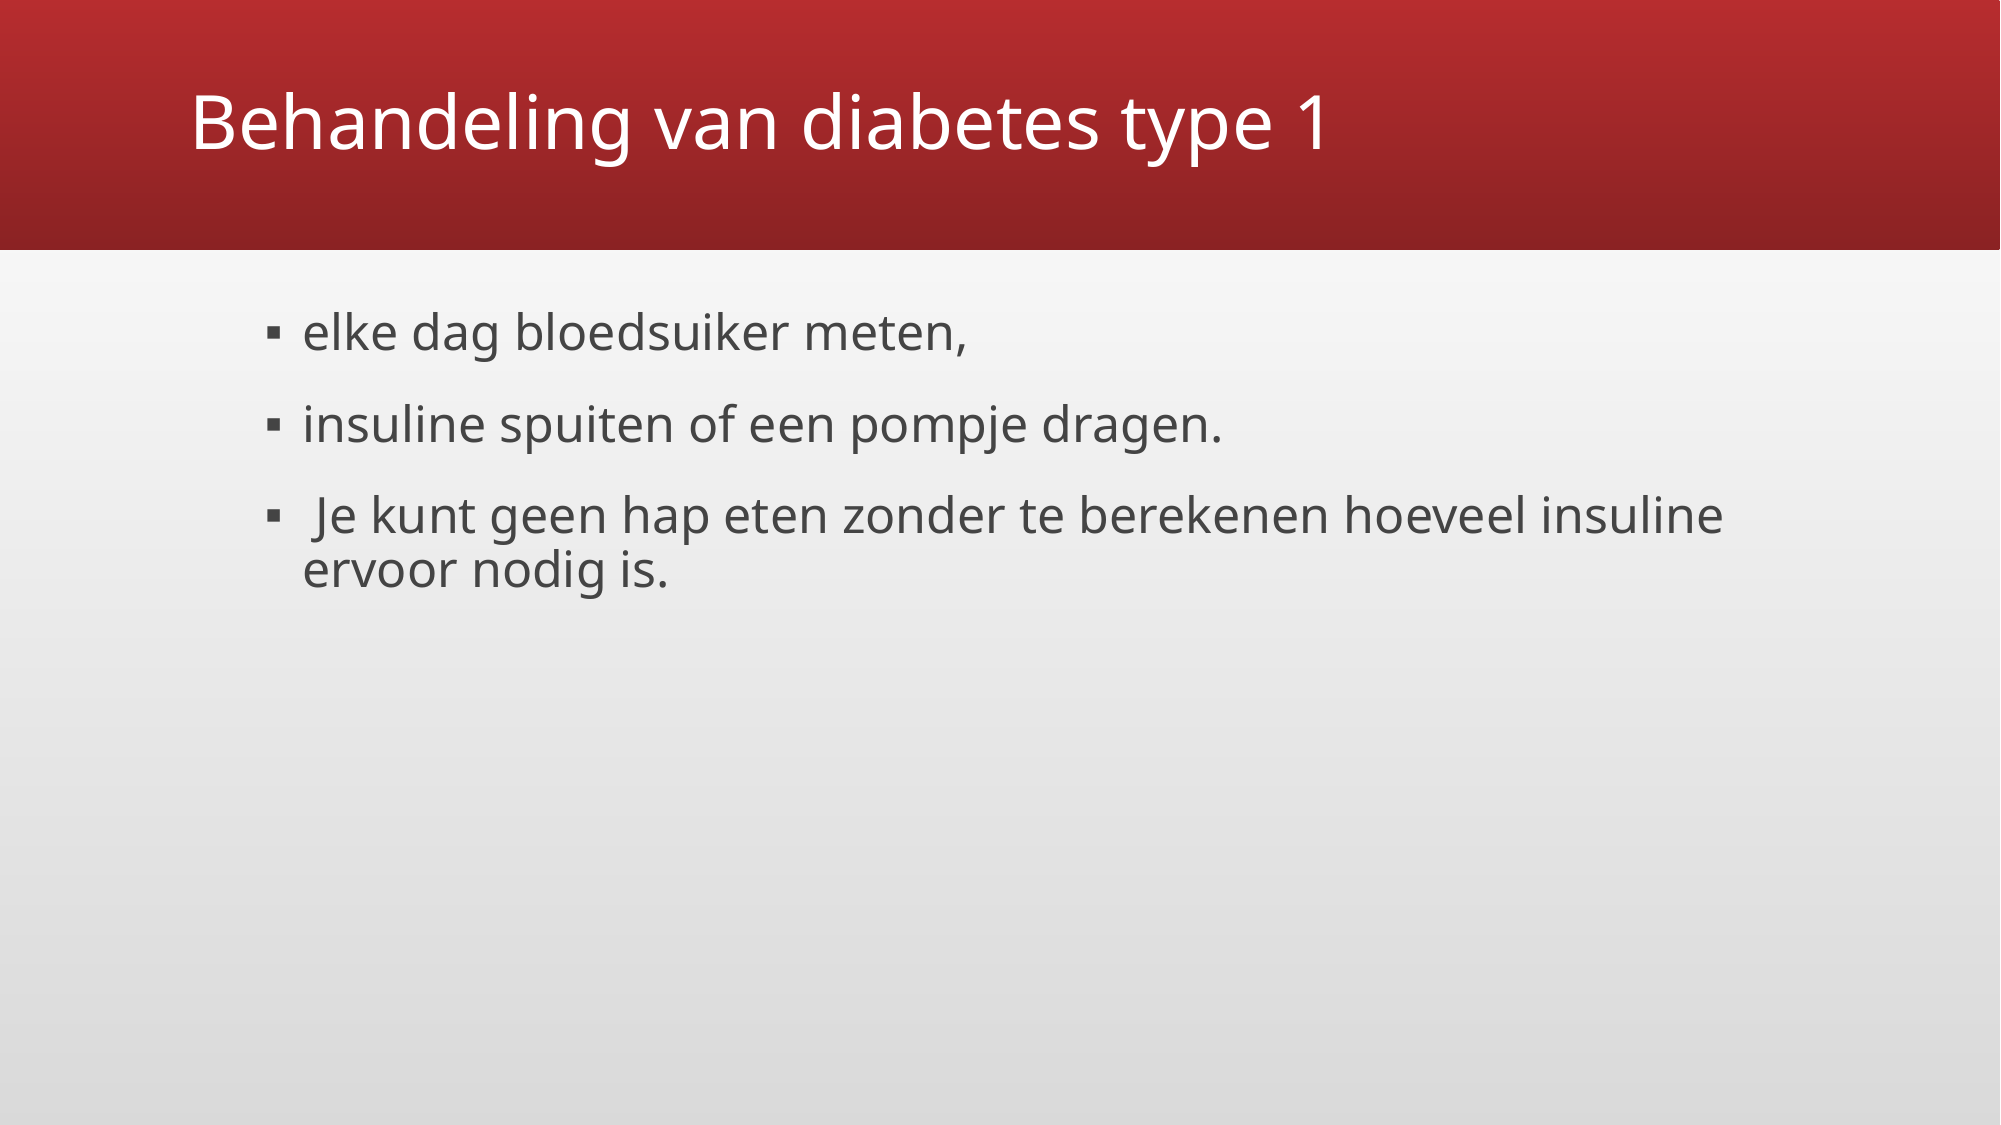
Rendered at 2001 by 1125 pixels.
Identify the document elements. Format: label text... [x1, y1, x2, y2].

list elke dag bloedsuiker meten, insuline spuiten of een pompje dragen. Je kunt geen hap eten zonder te berekenen hoeveel insuline ervoor nodig is. [249, 299, 1750, 1050]
title Behandeling van diabetes type 1 [174, 16, 1825, 234]
